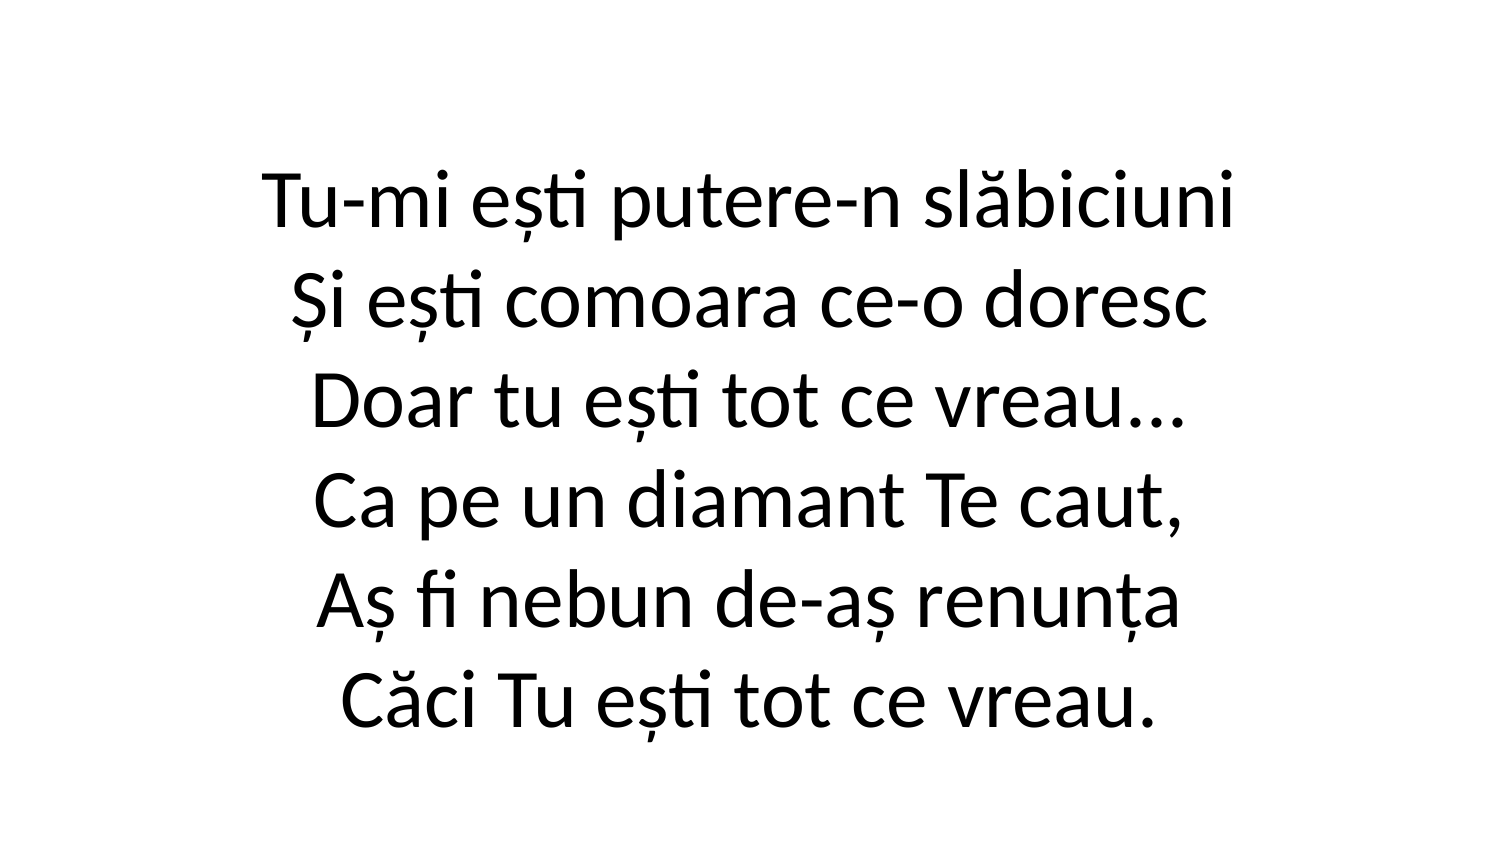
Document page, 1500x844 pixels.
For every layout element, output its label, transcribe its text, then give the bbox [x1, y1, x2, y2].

text_box Tu-mi ești putere-n slăbiciuni Și ești comoara ce-o doresc Doar tu ești tot ce vreau... Ca pe un diamant Te caut, Aș fi nebun de-aș renunța Căci Tu ești tot ce vreau. [247, 92, 1253, 752]
